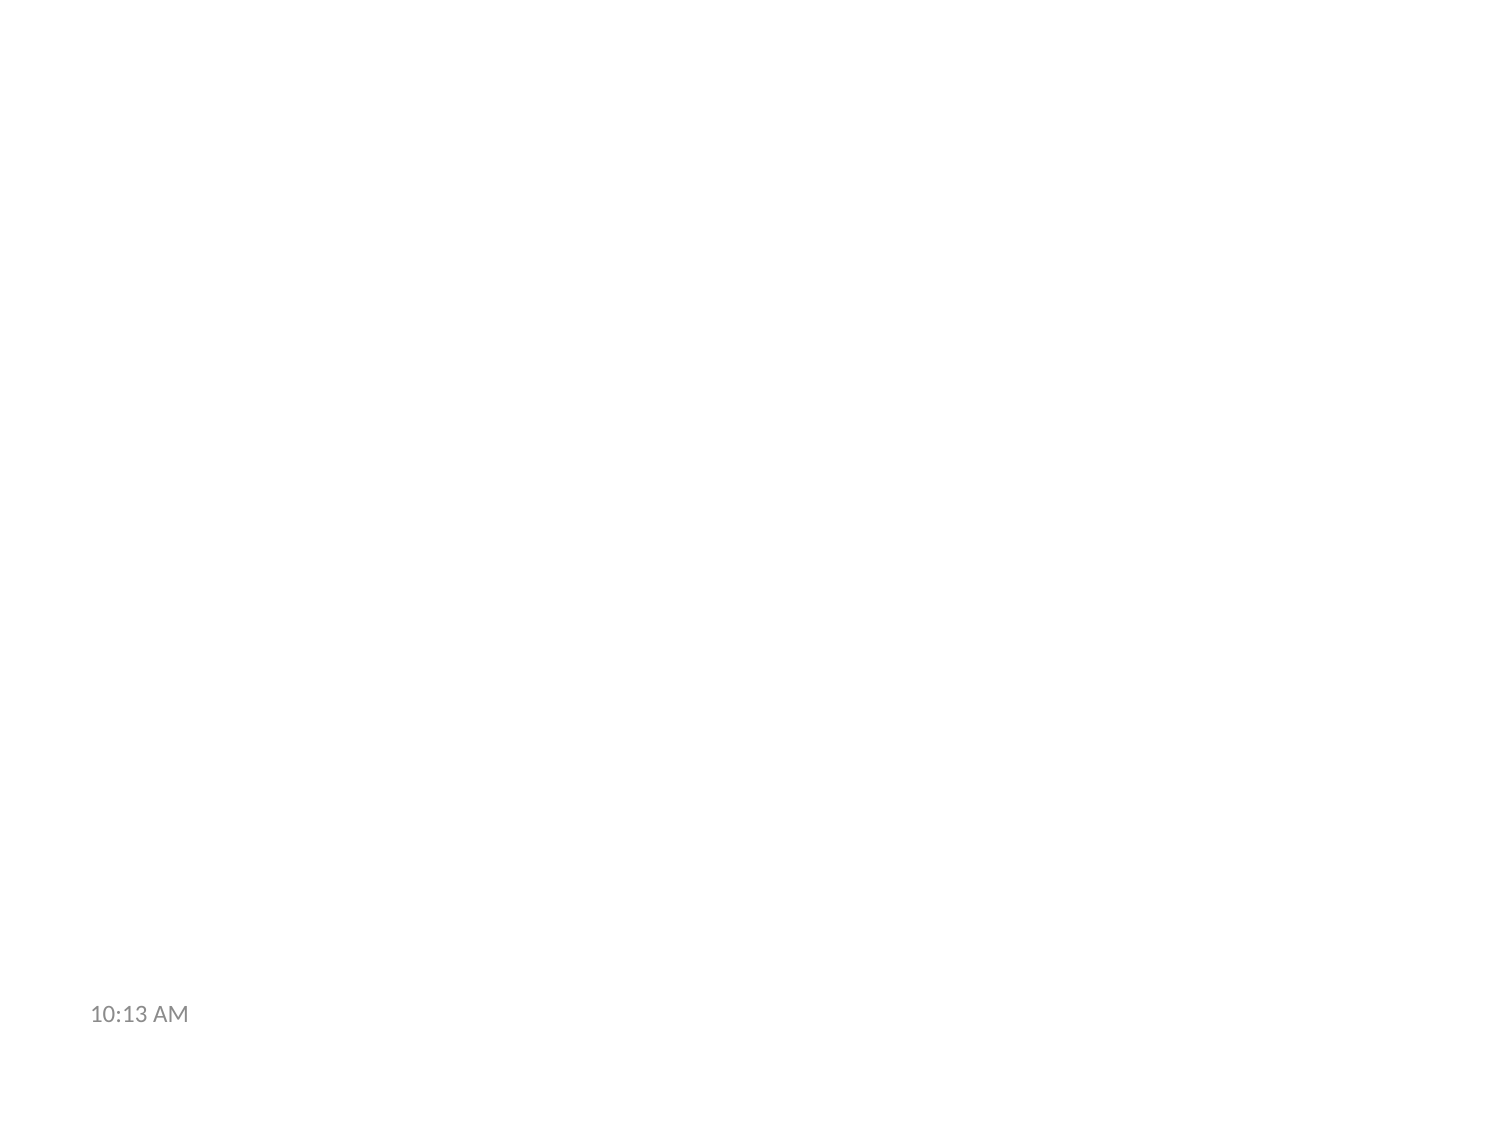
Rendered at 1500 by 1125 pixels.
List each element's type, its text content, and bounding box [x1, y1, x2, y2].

text_box 3:35 PM [75, 982, 425, 1043]
